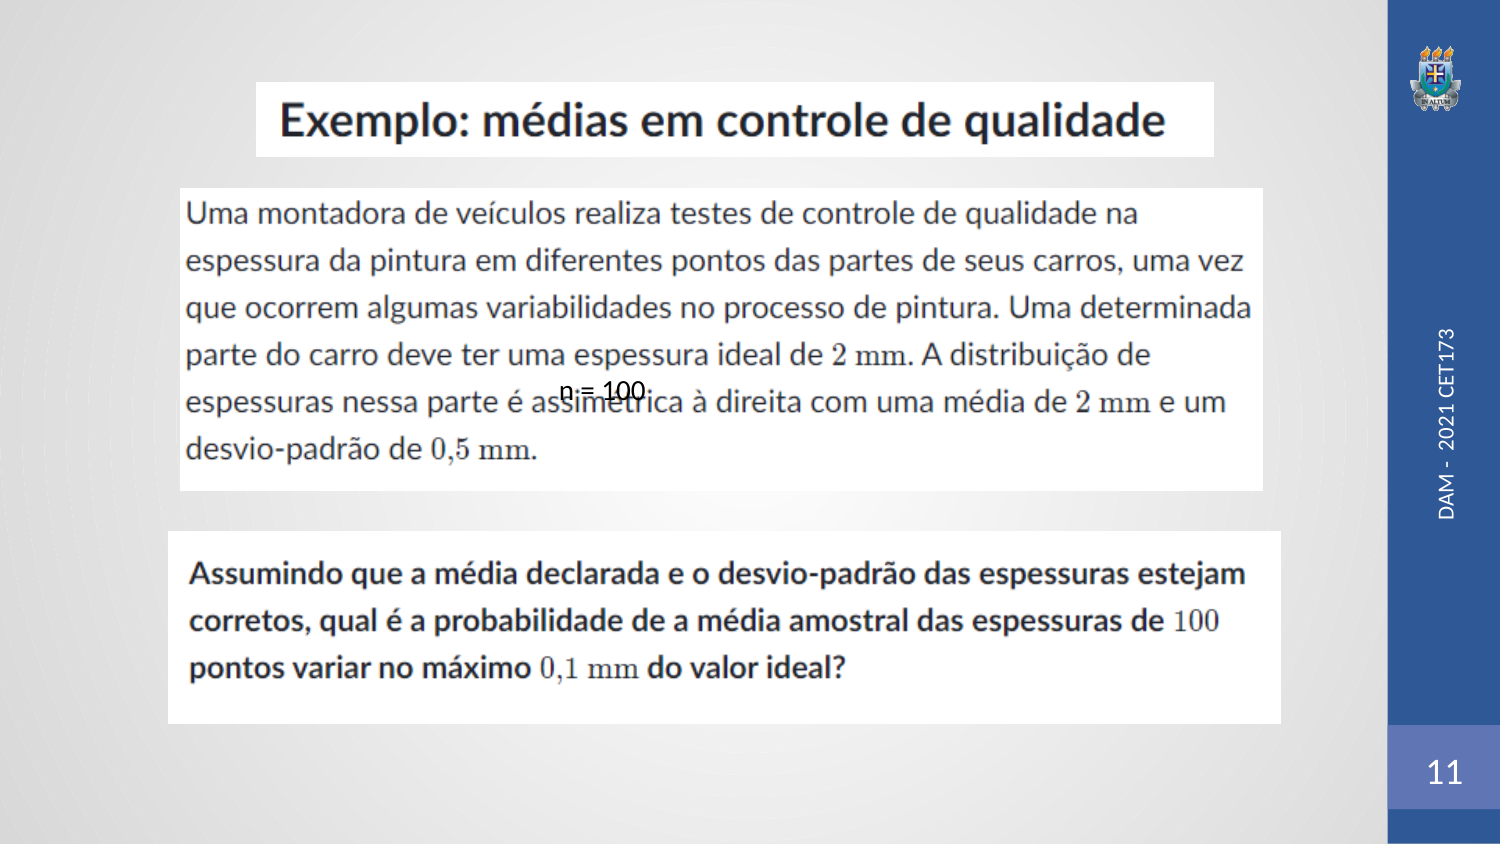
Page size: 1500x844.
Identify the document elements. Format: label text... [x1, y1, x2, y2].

text_box <número> [1399, 744, 1490, 794]
picture [167, 531, 1281, 725]
picture [255, 81, 1214, 158]
picture [1410, 46, 1461, 111]
picture [179, 188, 1263, 491]
